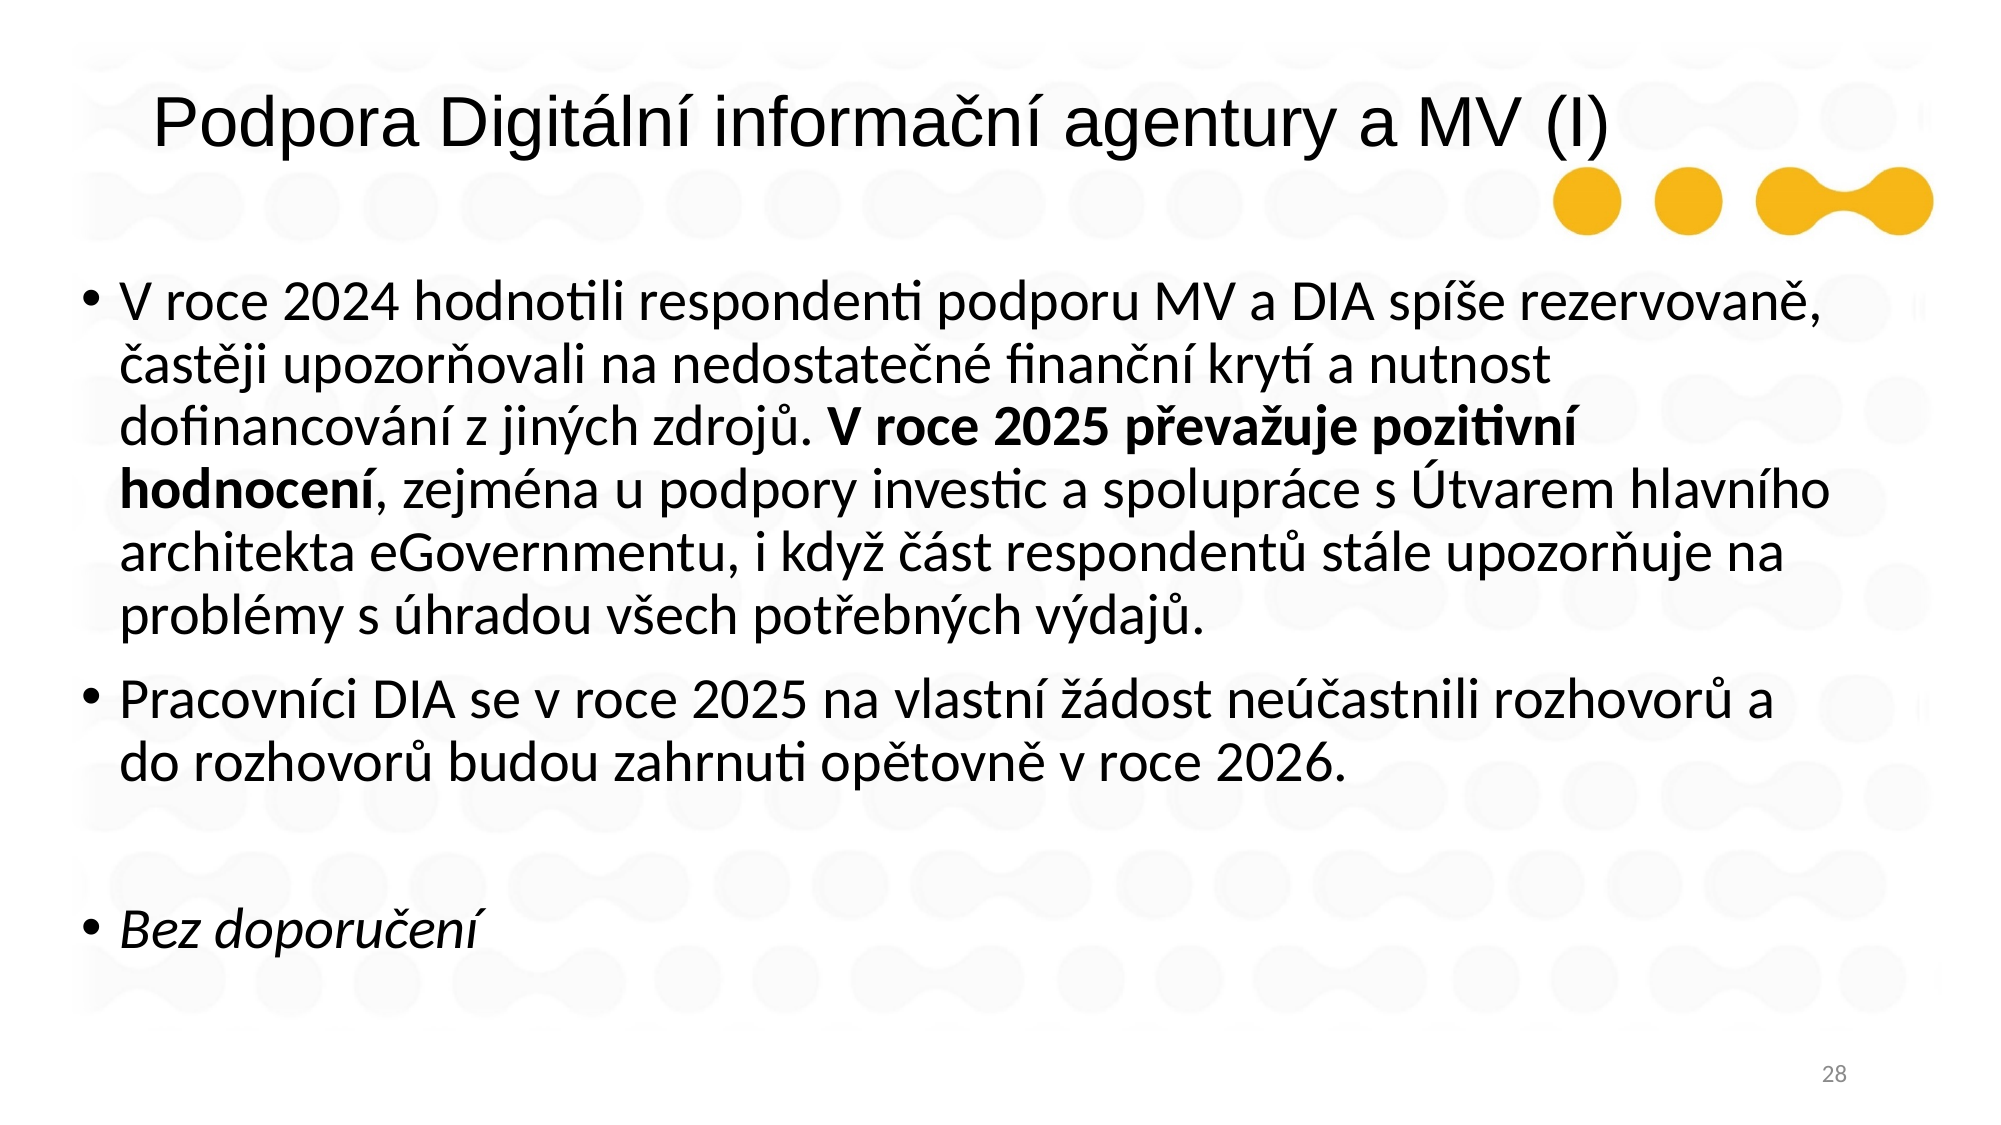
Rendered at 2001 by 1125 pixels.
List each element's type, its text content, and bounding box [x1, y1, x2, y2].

title Podpora Digitální informační agentury a MV (I) [137, 59, 1863, 188]
list V roce 2024 hodnotili respondenti podporu MV a DIA spíše rezervovaně, častěji upozorňovali na nedostatečné finanční krytí a nutnost dofinancování z jiných zdrojů. V roce 2025 převažuje pozitivní hodnocení, zejména u podpory investic a spolupráce s Útvarem hlavního architekta eGovernmentu, i když část respondentů stále upozorňuje na problémy s úhradou všech potřebných výdajů. Pracovníci DIA se v roce 2025 na vlastní žádost neúčastnili rozhovorů a do rozhovorů budou zahrnuti opětovně v roce 2026. Bez doporučení [66, 262, 1863, 1066]
picture [100, 70, 1943, 1004]
slide_number 28 [1412, 1042, 1863, 1103]
